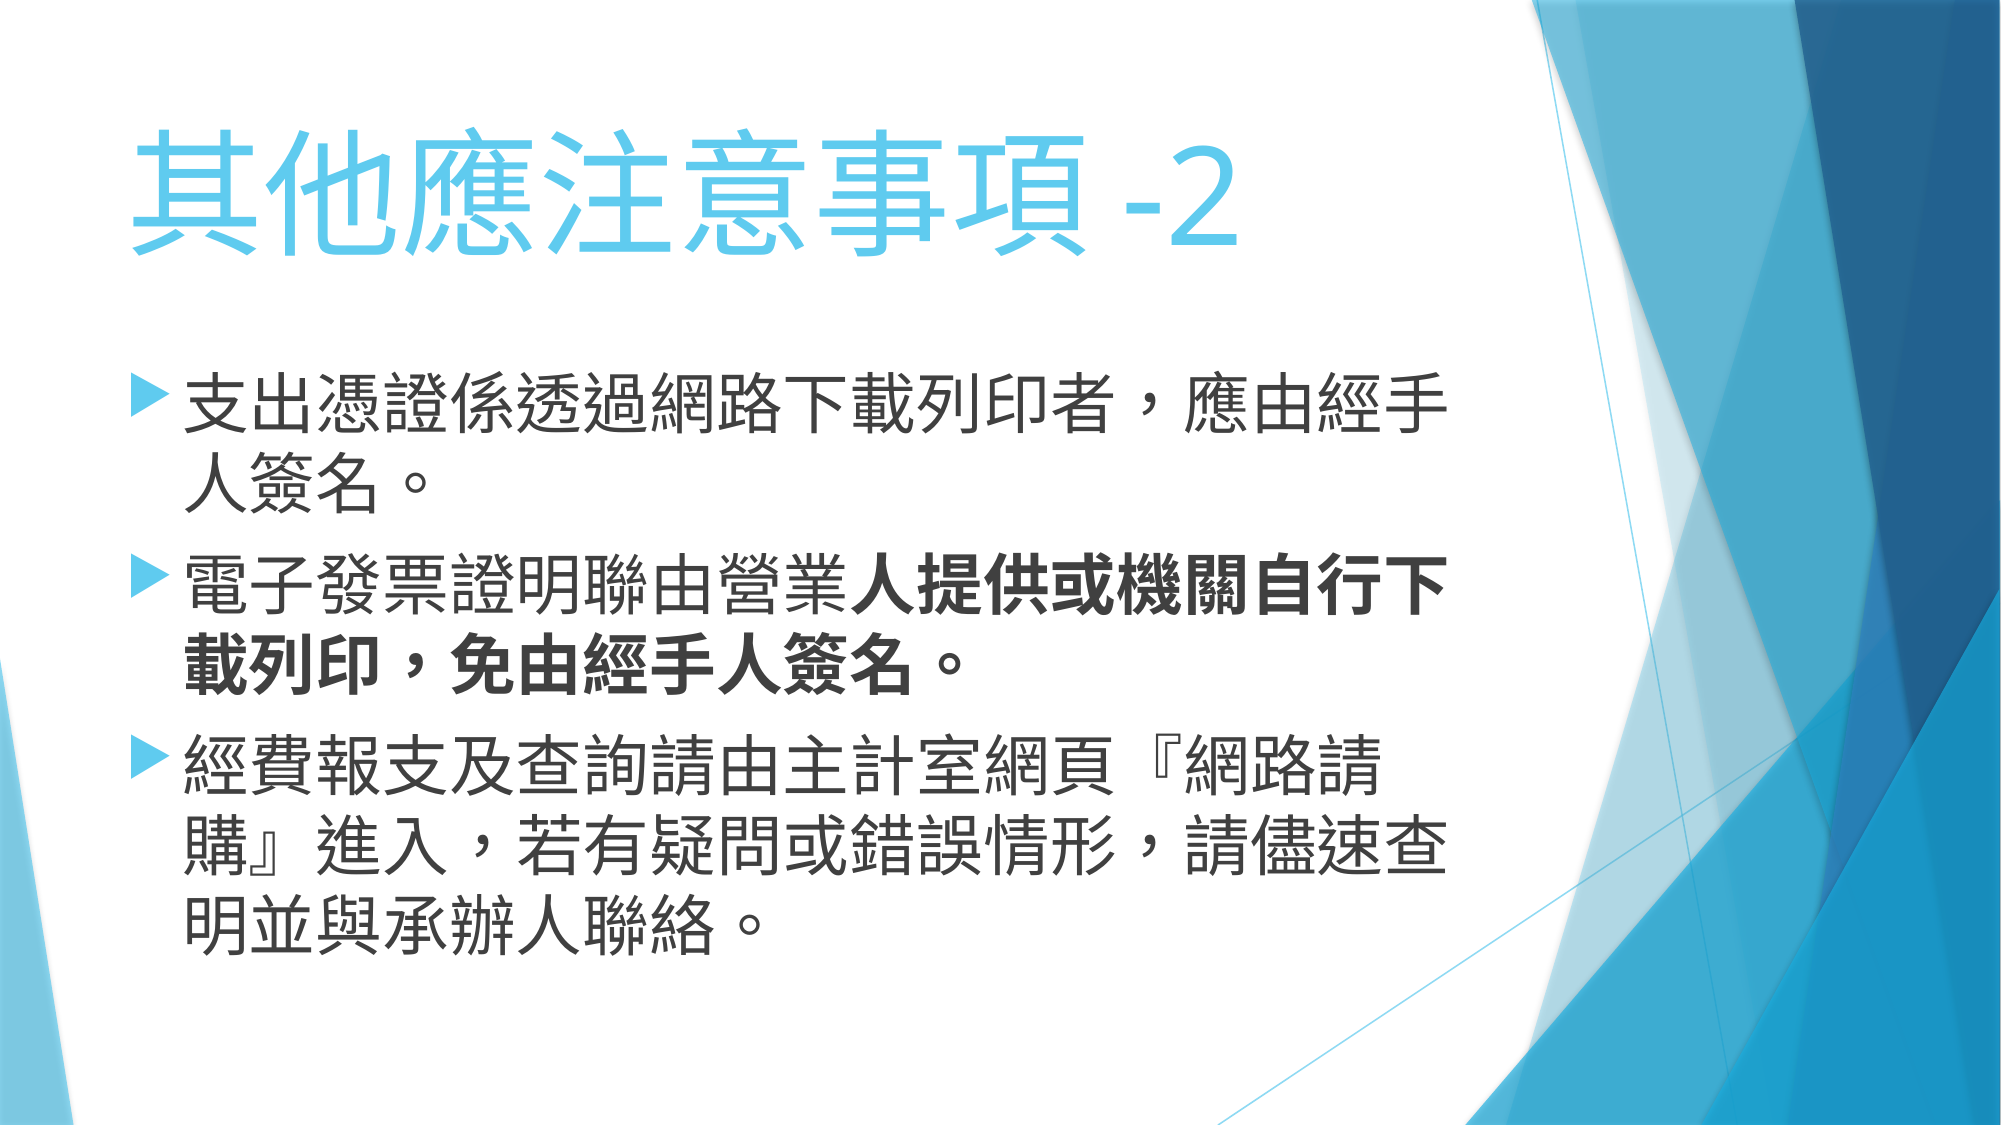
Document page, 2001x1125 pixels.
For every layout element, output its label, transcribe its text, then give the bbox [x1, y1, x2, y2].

title 其他應注意事項-2 [111, 99, 1522, 317]
list 支出憑證係透過網路下載列印者，應由經手人簽名。 電子發票證明聯由營業人提供或機關自行下載列印，免由經手人簽名。 經費報支及查詢請由主計室網頁『網路請購』進入，若有疑問或錯誤情形，請儘速查明並與承辦人聯絡。 [111, 354, 1522, 992]
